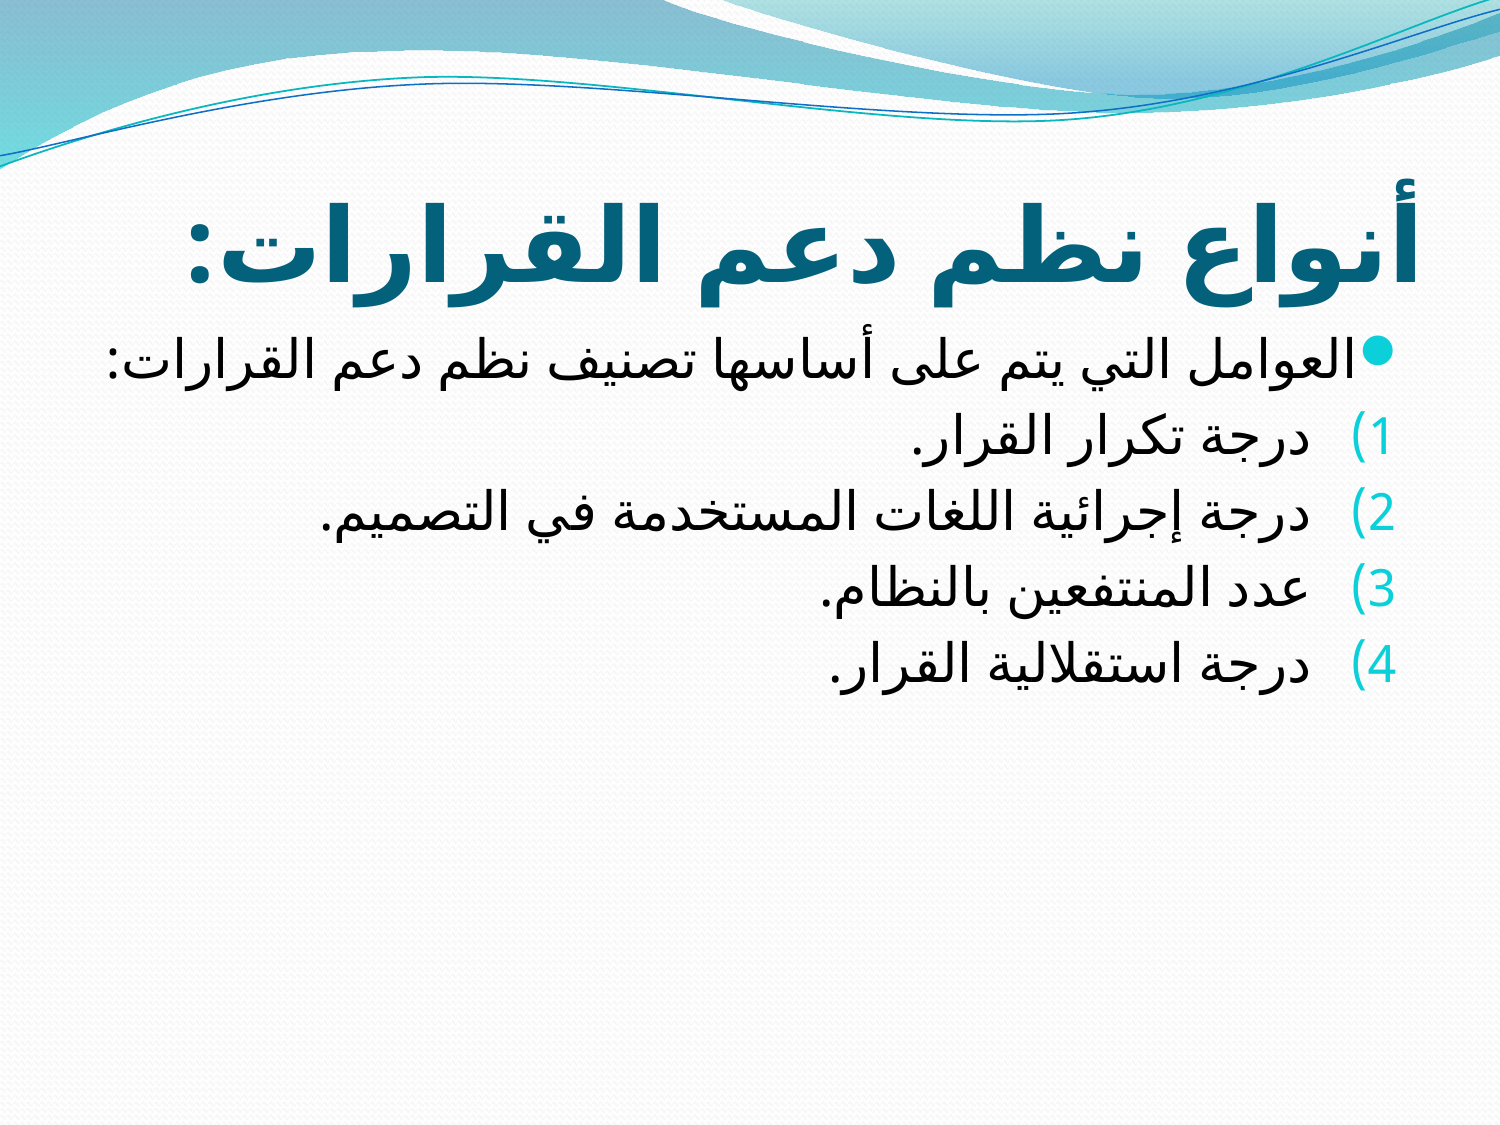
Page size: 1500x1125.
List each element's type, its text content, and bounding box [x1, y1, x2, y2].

list العوامل التي يتم على أساسها تصنيف نظم دعم القرارات: درجة تكرار القرار. درجة إجرائية اللغات المستخدمة في التصميم. عدد المنتفعين بالنظام. درجة استقلالية القرار. [75, 317, 1425, 1038]
title أنواع نظم دعم القرارات: [75, 115, 1425, 303]
